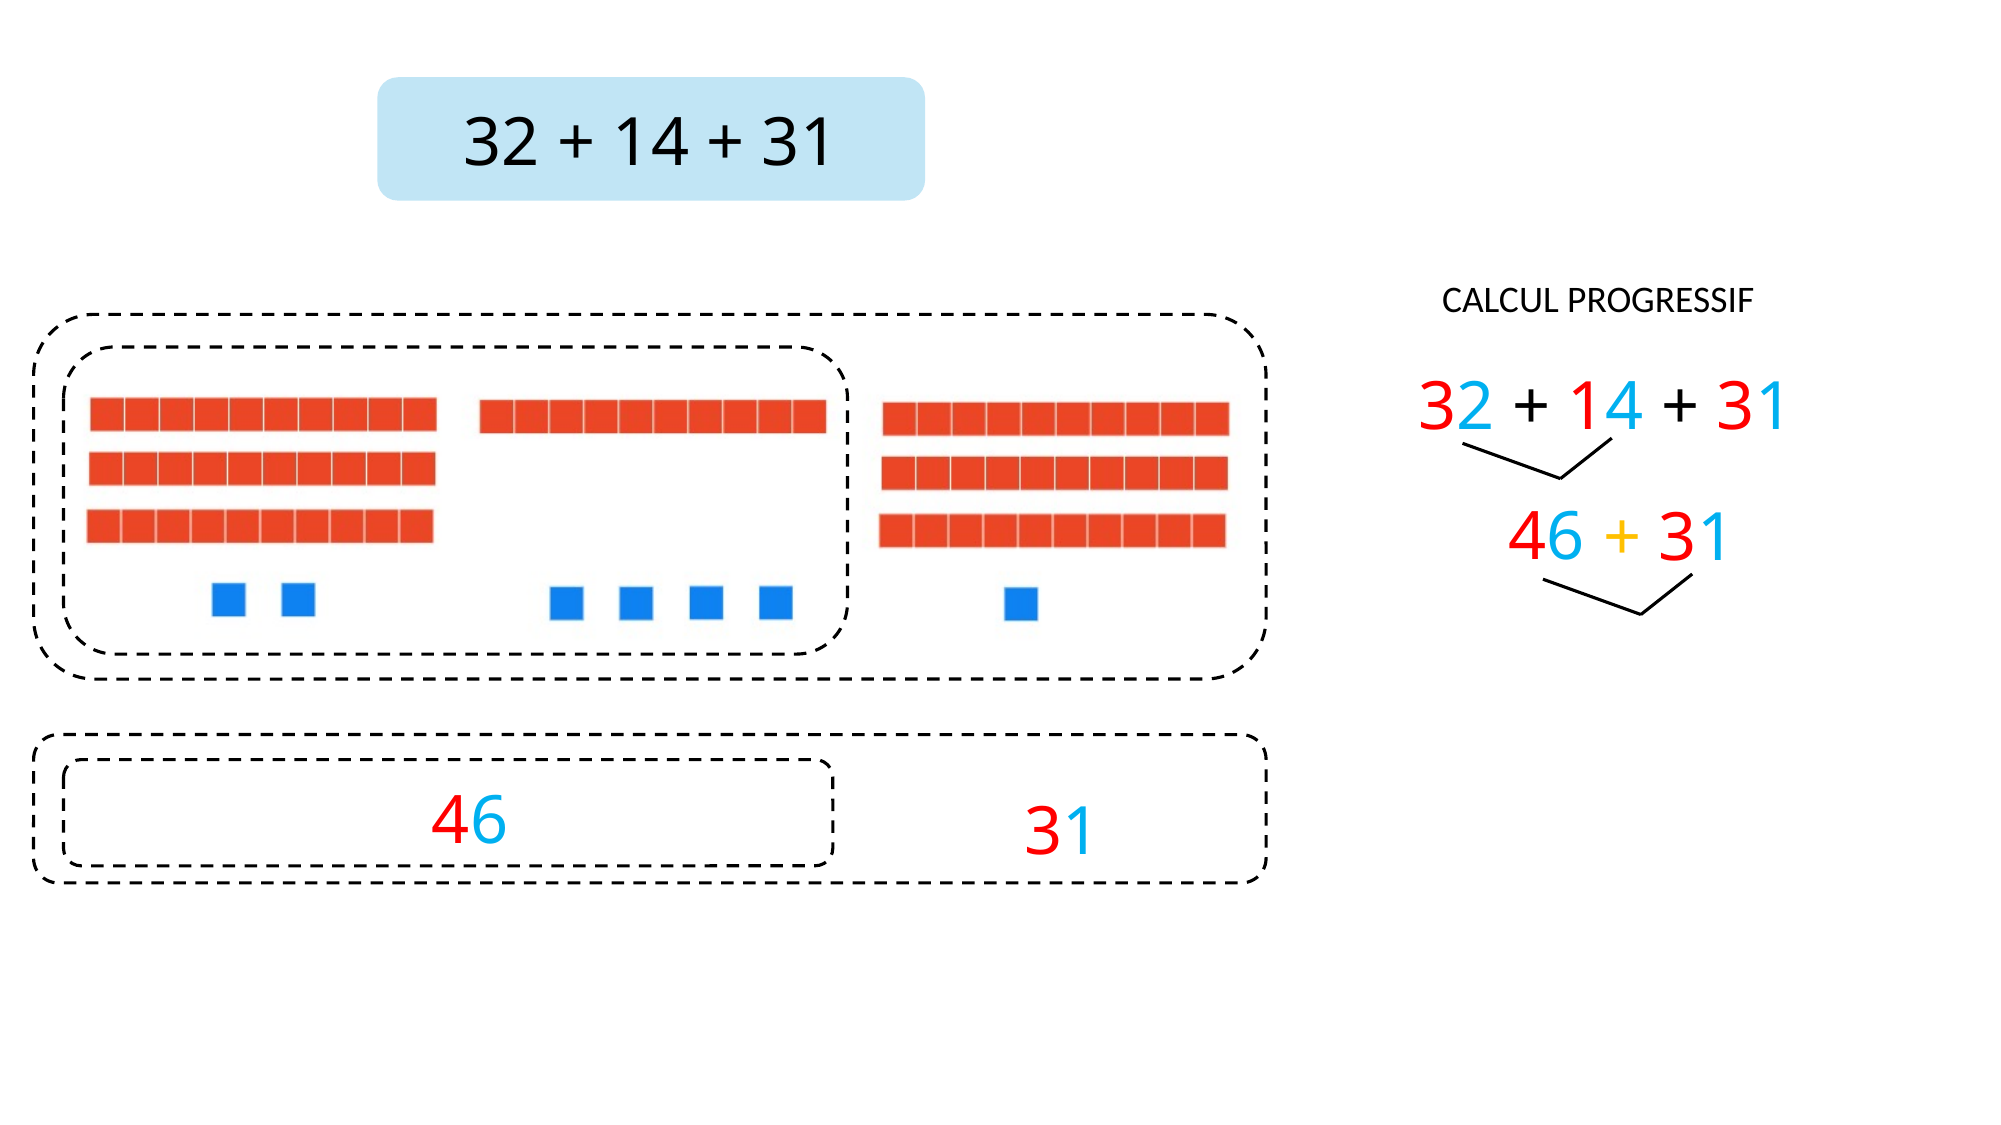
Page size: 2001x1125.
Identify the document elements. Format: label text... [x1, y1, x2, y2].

text_box [53, 312, 1247, 328]
text_box 32 + 14 + 31 [1299, 355, 1933, 450]
text_box CALCUL PROGRESSIF [1427, 268, 1781, 328]
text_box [1559, 437, 1613, 480]
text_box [1462, 442, 1559, 480]
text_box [1640, 573, 1693, 615]
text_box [1542, 578, 1640, 615]
text_box + 31 [1570, 486, 1769, 582]
text_box [31, 732, 1268, 885]
picture [17, 328, 1299, 691]
text_box 46 [1493, 485, 1628, 580]
text_box 32 + 14 + 31 [375, 75, 927, 203]
